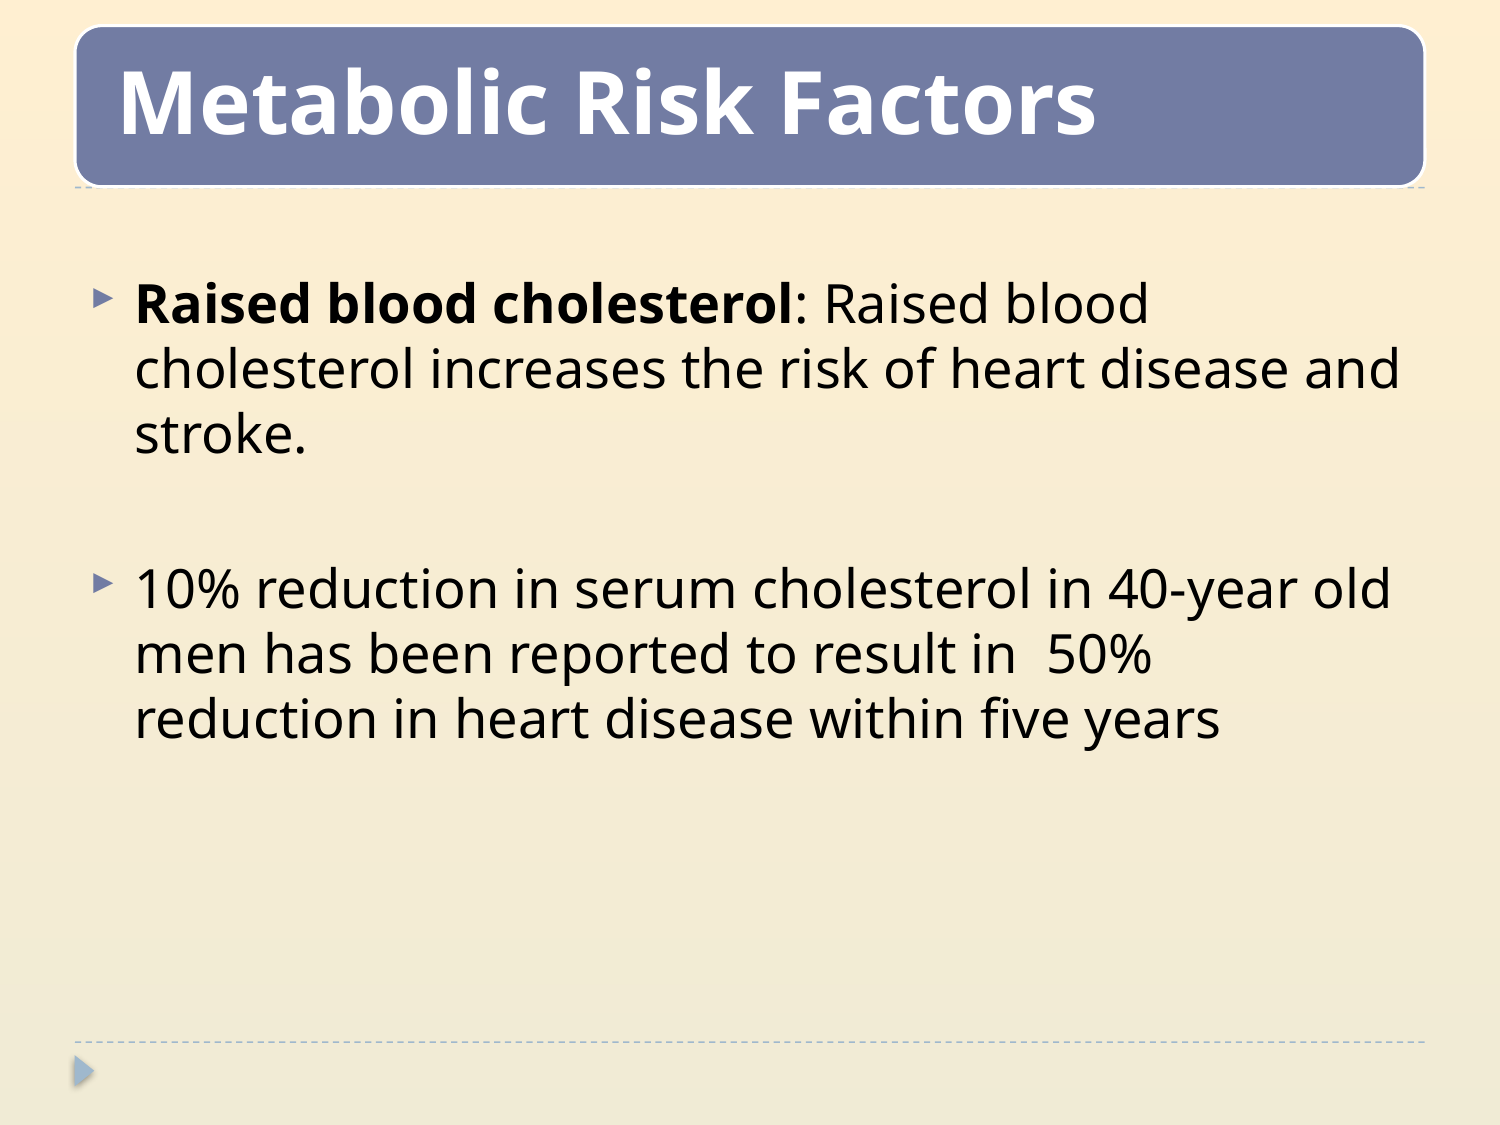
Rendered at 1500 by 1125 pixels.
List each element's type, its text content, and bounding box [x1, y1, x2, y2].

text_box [74, 24, 1426, 188]
list Raised blood cholesterol: Raised blood cholesterol increases the risk of heart disease and stroke. 10% reduction in serum cholesterol in 40-year old men has been reported to result in 50% reduction in heart disease within five years [75, 262, 1425, 755]
